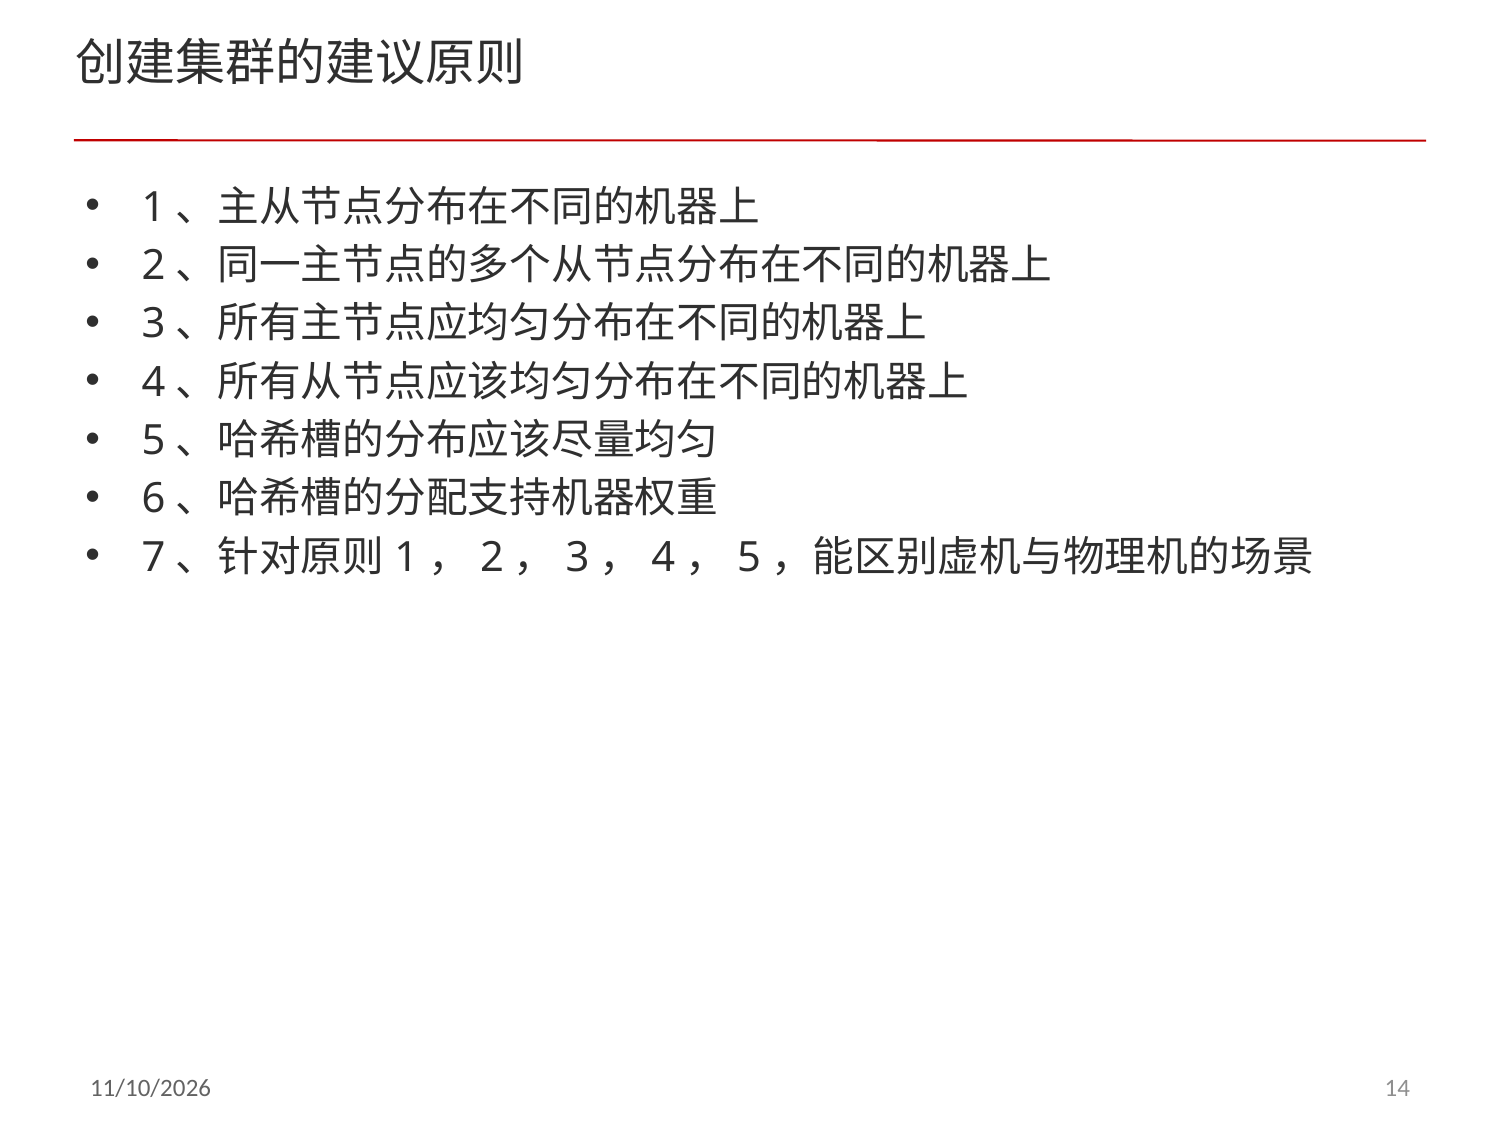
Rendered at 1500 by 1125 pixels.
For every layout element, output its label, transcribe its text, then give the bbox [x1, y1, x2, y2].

title 创建集群的建议原则 [75, 30, 1235, 136]
list 1、主从节点分布在不同的机器上 2、同一主节点的多个从节点分布在不同的机器上 3、所有主节点应均匀分布在不同的机器上 4、所有从节点应该均匀分布在不同的机器上 5、哈希槽的分布应该尽量均匀 6、哈希槽的分配支持机器权重 7、针对原则1，2，3，4，5，能区别虚机与物理机的场景 [70, 171, 1421, 1016]
